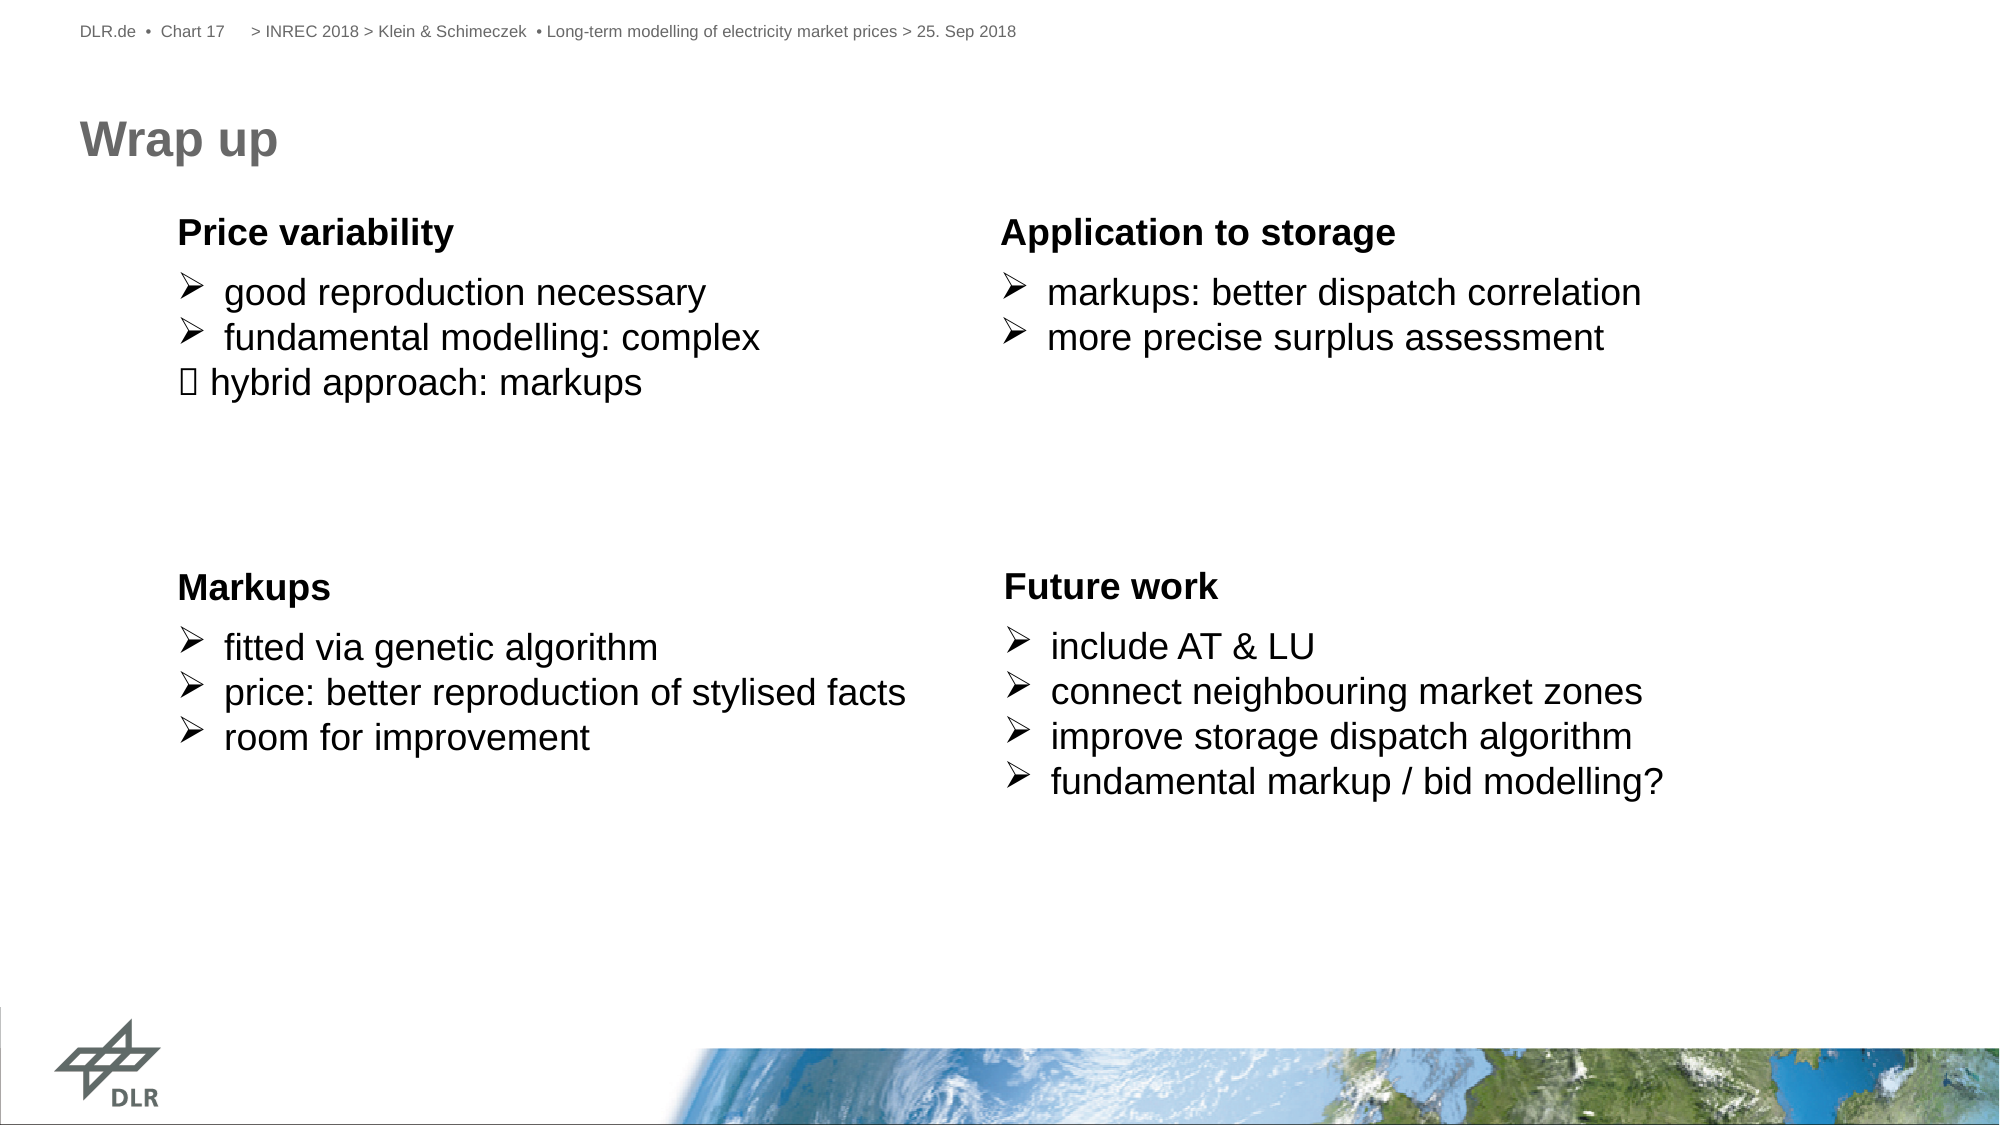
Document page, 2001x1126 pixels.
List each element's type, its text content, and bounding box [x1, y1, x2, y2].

text_box Price variability good reproduction necessary fundamental modelling: complex  hybrid approach: markups [177, 207, 761, 403]
footer > INREC 2018 > Klein & Schimeczek • Long-term modelling of electricity market prices > 25. Sep 2018 [251, 20, 1921, 45]
picture [0, 1007, 2000, 1125]
text_box Application to storage markups: better dispatch correlation more precise surplus assessment [1000, 207, 1851, 403]
slide_number DLR.de • Chart 17 [79, 20, 251, 45]
text_box Markups fitted via genetic algorithm price: better reproduction of stylised facts room for improvement [177, 562, 908, 758]
title Wrap up [79, 106, 682, 228]
text_box Future work include AT & LU connect neighbouring market zones improve storage dispatch algorithm fundamental markup / bid modelling? [1003, 562, 1665, 803]
